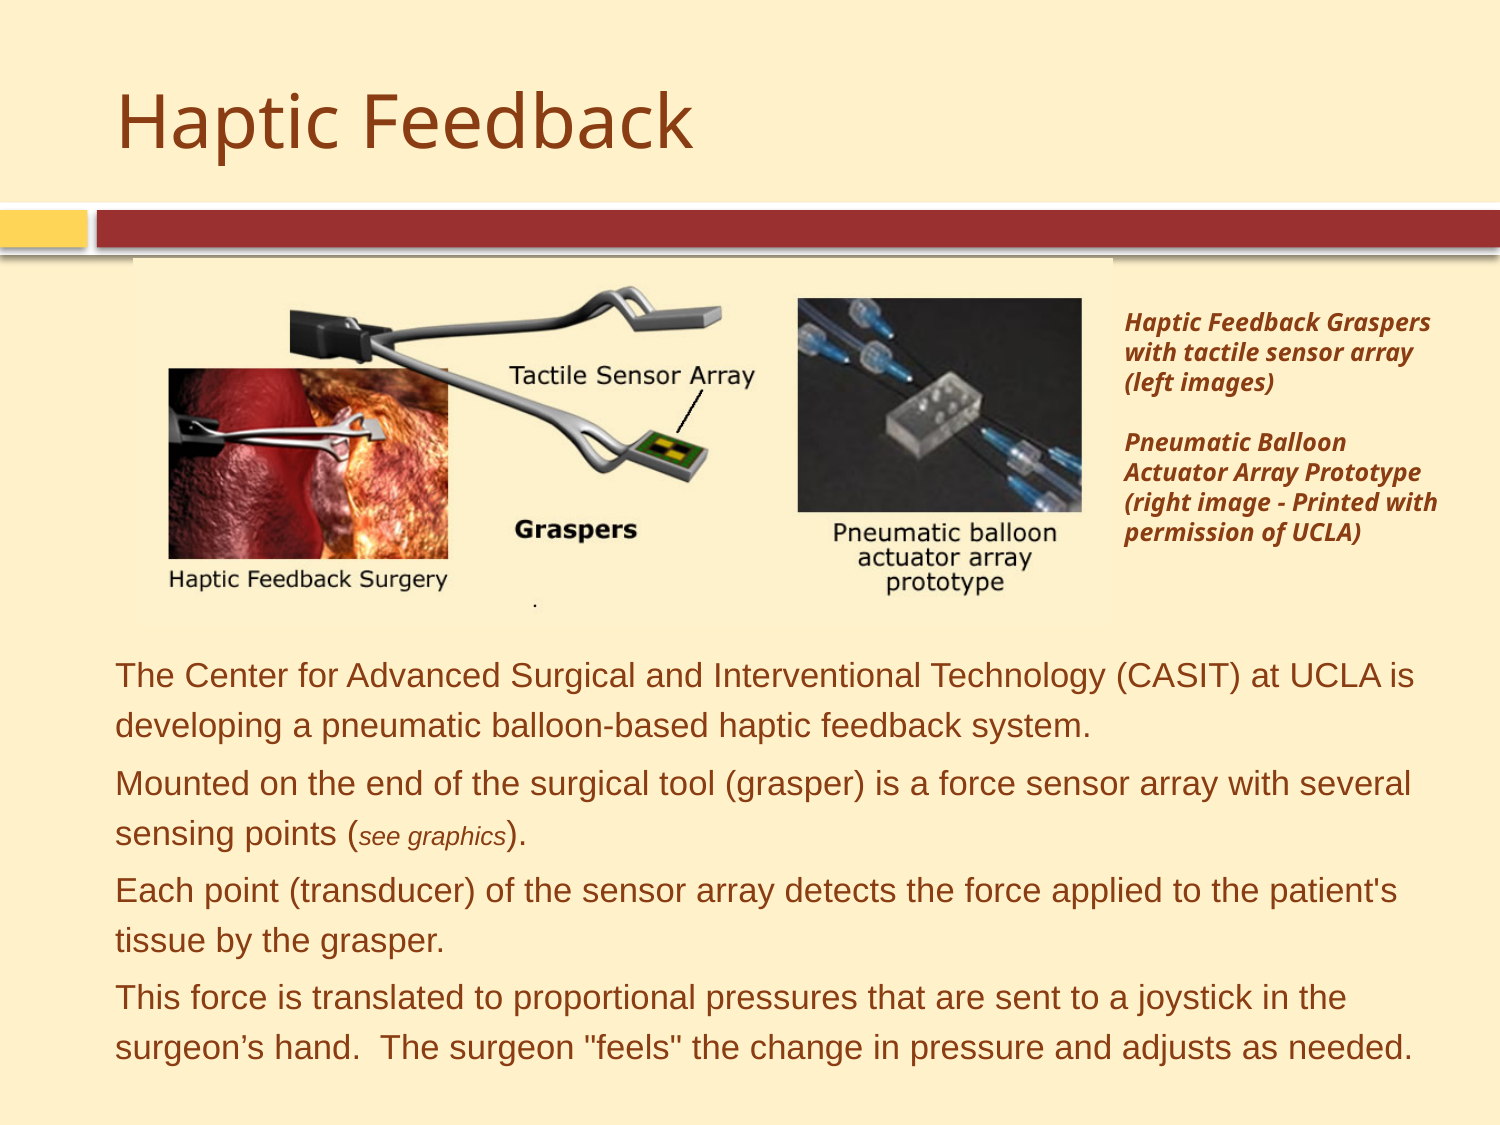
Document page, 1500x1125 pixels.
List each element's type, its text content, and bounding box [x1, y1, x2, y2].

title Haptic Feedback [100, 37, 1438, 200]
list The Center for Advanced Surgical and Interventional Technology (CASIT) at UCLA is developing a pneumatic balloon-based haptic feedback system. Mounted on the end of the surgical tool (grasper) is a force sensor array with several sensing points (see graphics). Each point (transducer) of the sensor array detects the force applied to the patient's tissue by the grasper. This force is translated to proportional pressures that are sent to a joystick in the surgeon’s hand. The surgeon "feels" the change in pressure and adjusts as needed. [100, 637, 1438, 1125]
text_box Haptic Feedback Graspers with tactile sensor array (left images) Pneumatic Balloon Actuator Array Prototype (right image - Printed with permission of UCLA) [1117, 299, 1467, 554]
picture [133, 258, 1114, 627]
